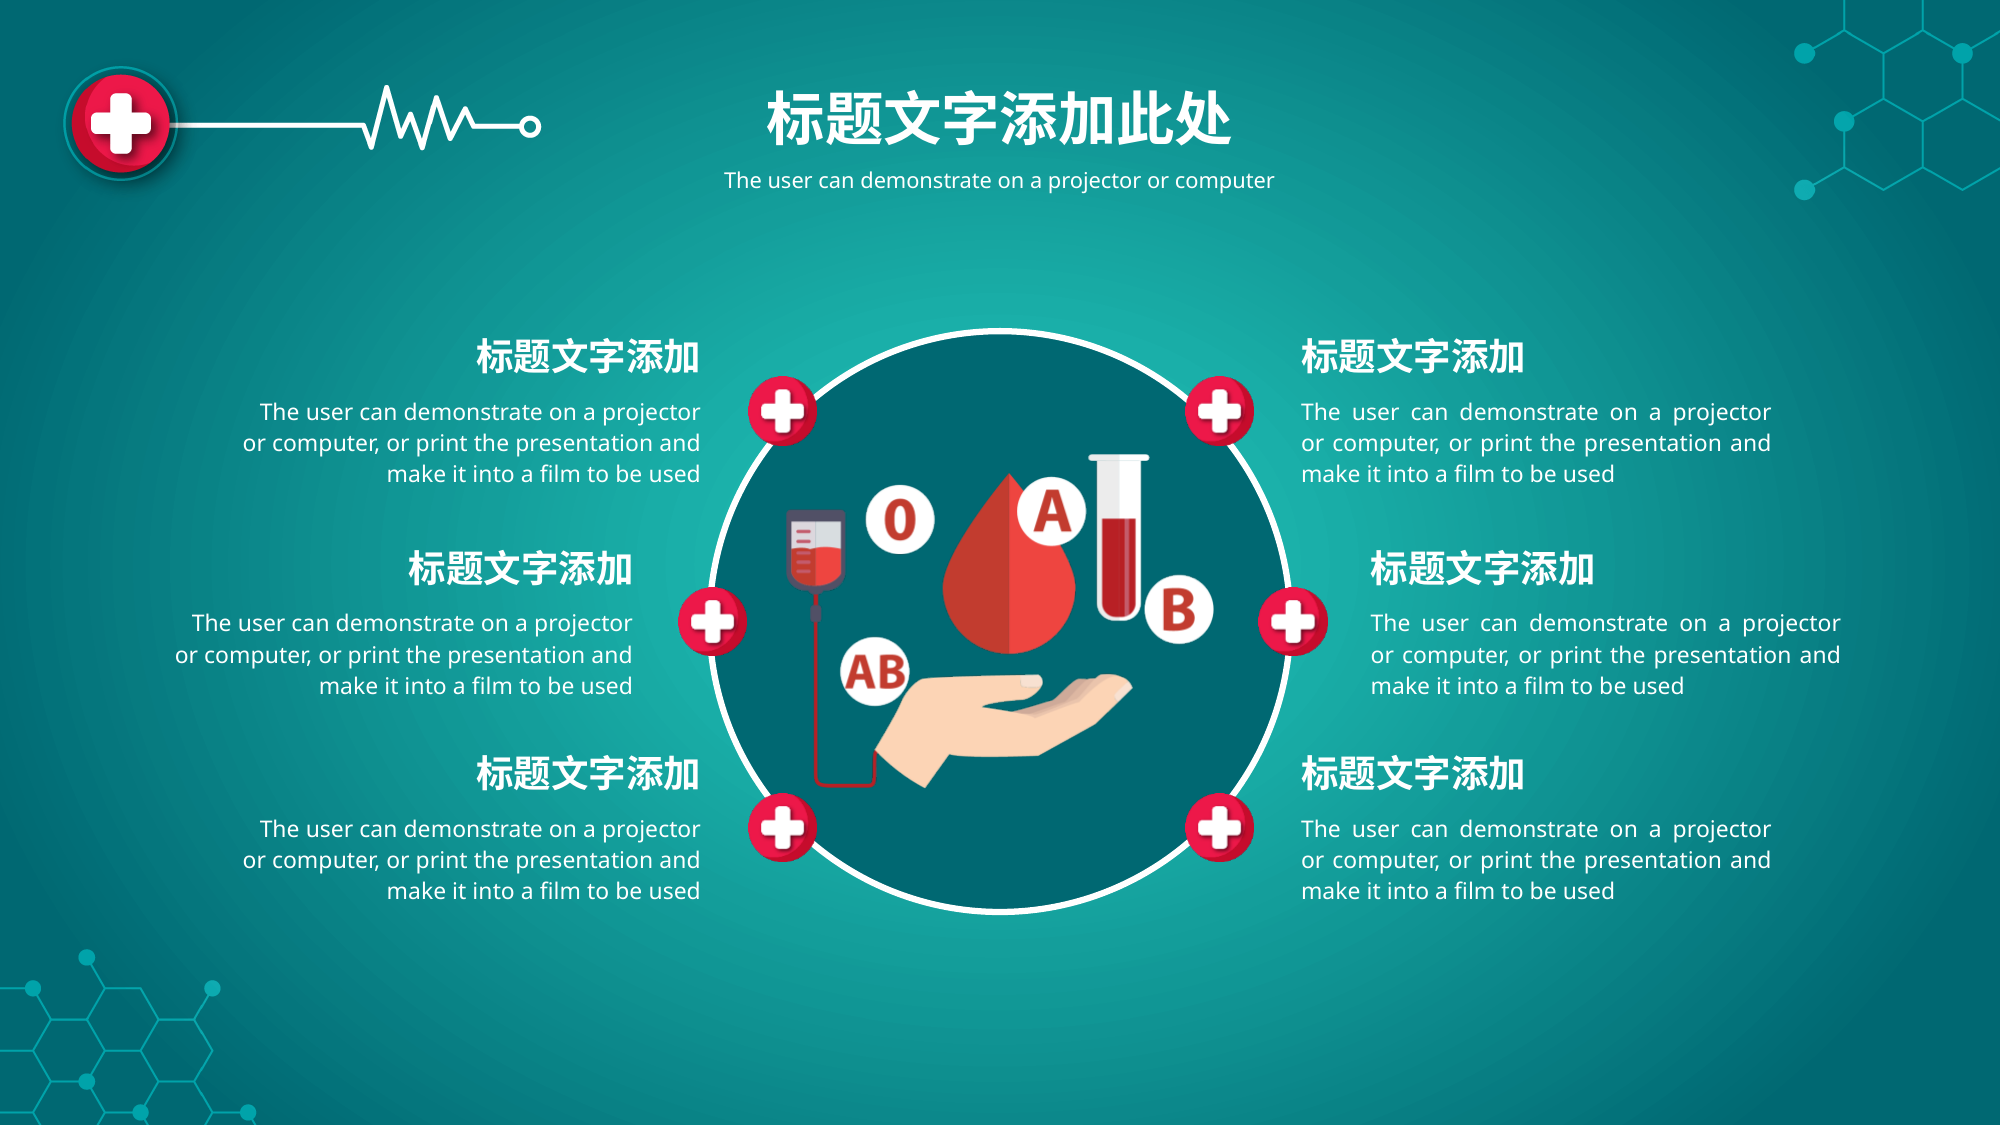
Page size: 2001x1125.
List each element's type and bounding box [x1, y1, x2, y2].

text_box [1286, 325, 1787, 497]
text_box [678, 331, 1328, 912]
text_box [660, 74, 1340, 199]
text_box [1355, 537, 1857, 708]
text_box [1286, 742, 1787, 914]
picture [0, 0, 2000, 1125]
text_box [215, 325, 717, 497]
text_box [215, 742, 717, 914]
text_box [147, 537, 649, 708]
